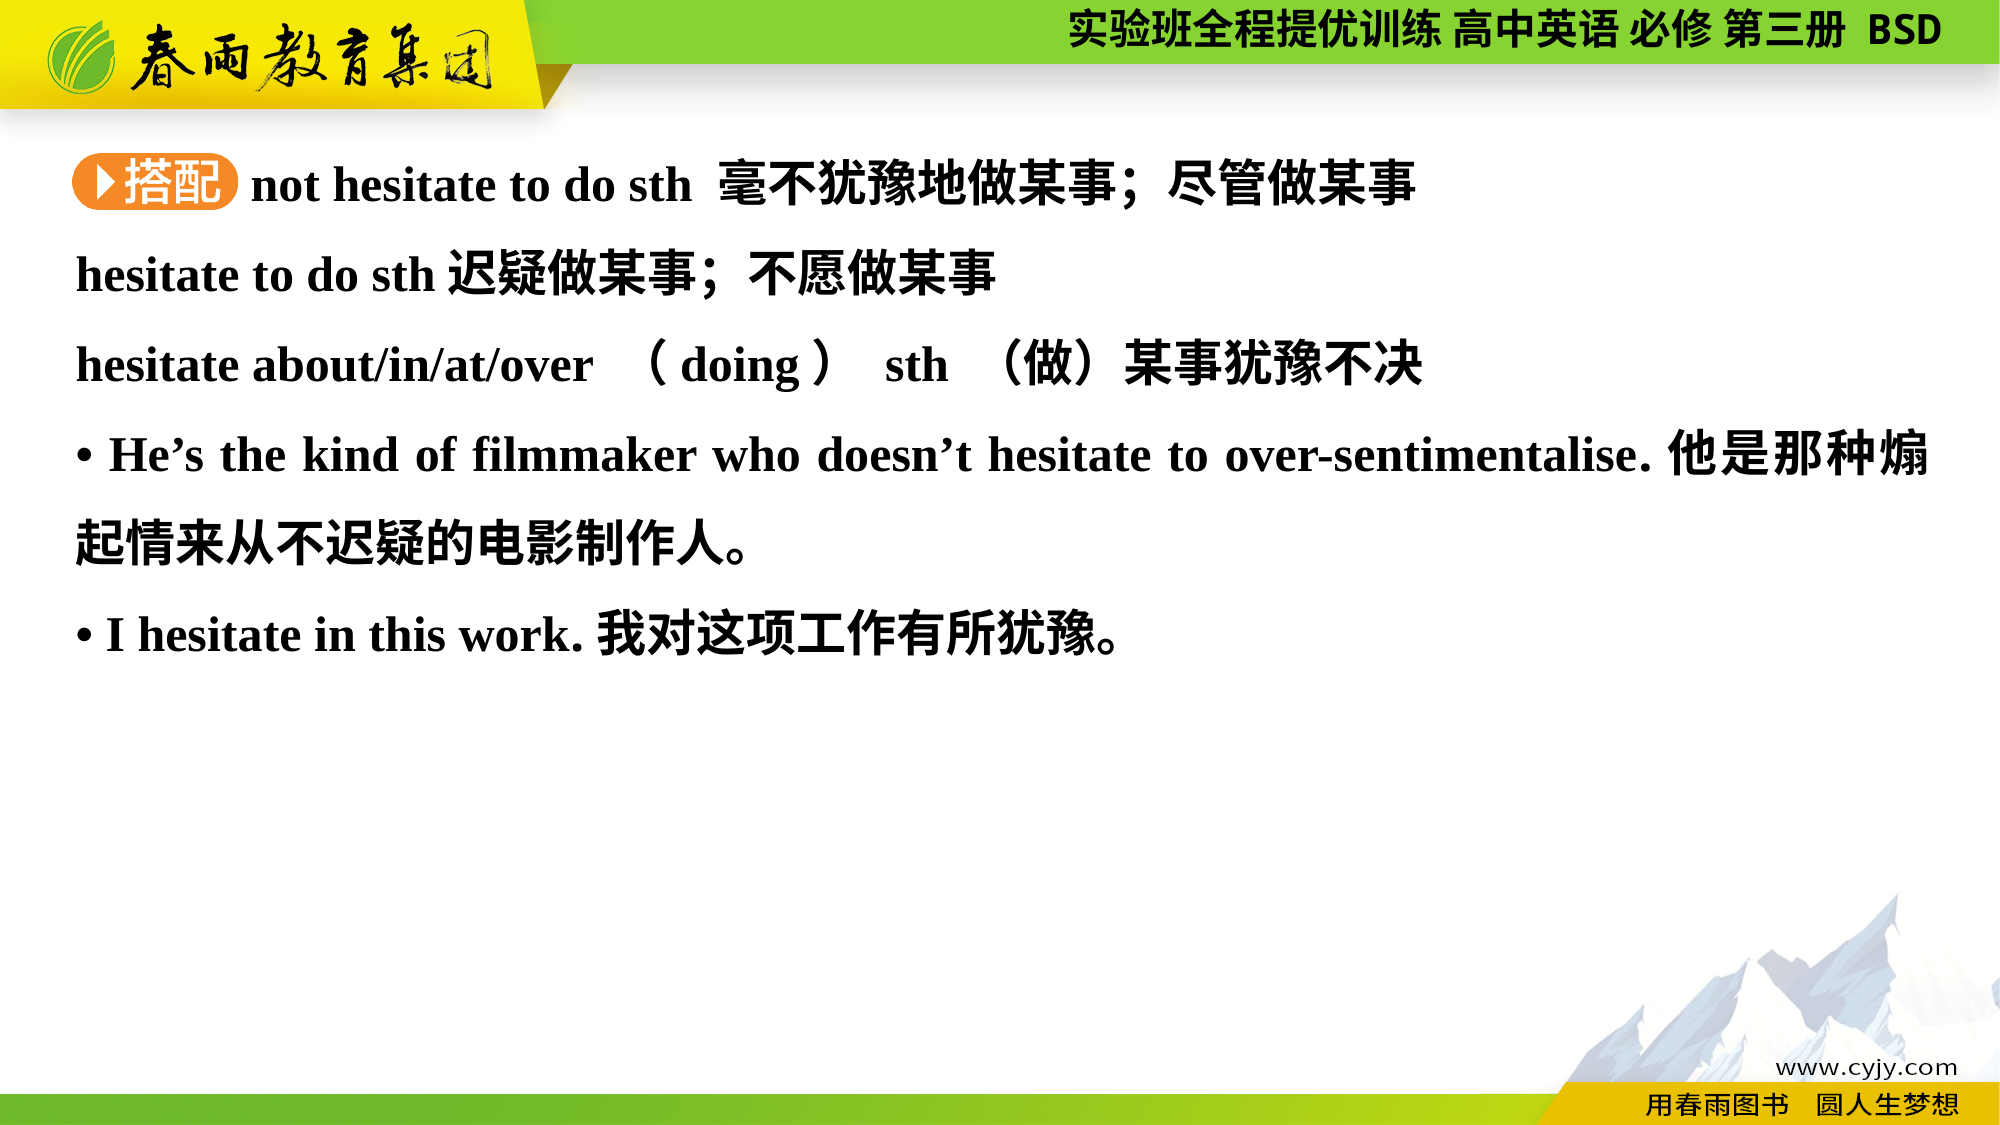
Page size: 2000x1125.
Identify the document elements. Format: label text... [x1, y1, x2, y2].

picture [0, 0, 2000, 1125]
list not hesitate to do sth 毫不犹豫地做某事；尽管做某事 hesitate to do sth迟疑做某事；不愿做某事 hesitate about/in/at/over （doing） sth （做）某事犹豫不决 • He’s the kind of filmmaker who doesn’t hesitate to over-sentimentalise.他是那种煽起情来从不迟疑的电影制作人。 • I hesitate in this work.我对这项工作有所犹豫。 [60, 113, 1945, 674]
